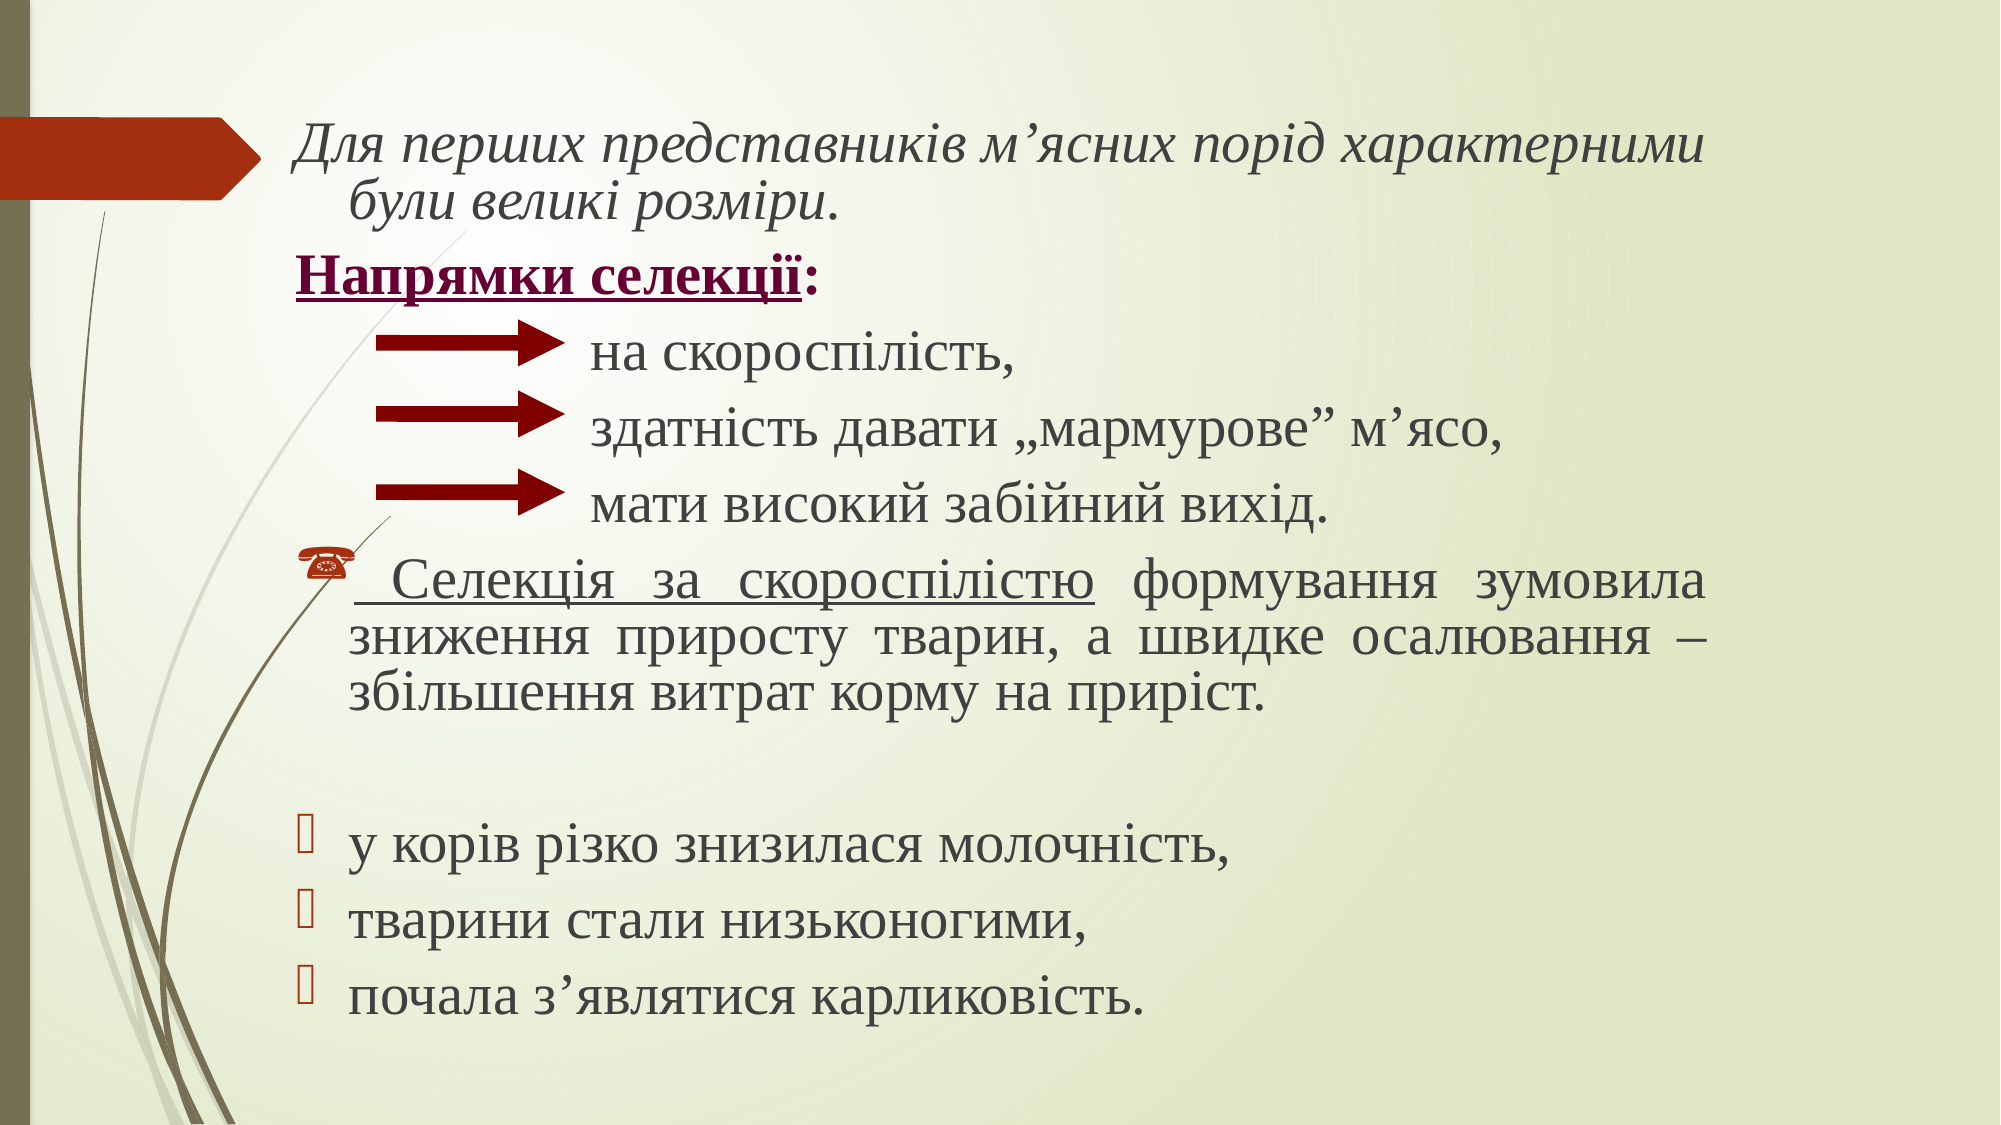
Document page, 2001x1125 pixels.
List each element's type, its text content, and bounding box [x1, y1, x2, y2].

text_box [376, 407, 566, 421]
text_box [376, 486, 566, 499]
list Для перших представників м’ясних порід характерними були великі розміри. Напрямки селекції: на скороспілість, здатність давати „мармурове” м’ясо, мати високий забійний вихід. Селекція за скороспілістю формування зумовила зниження приросту тварин, а швидке осалювання – збільшення витрат корму на приріст. у корів різко знизилася молочність, тварини стали низьконогими, почала з’являтися карликовість. [280, 110, 1723, 1044]
text_box [376, 336, 566, 350]
